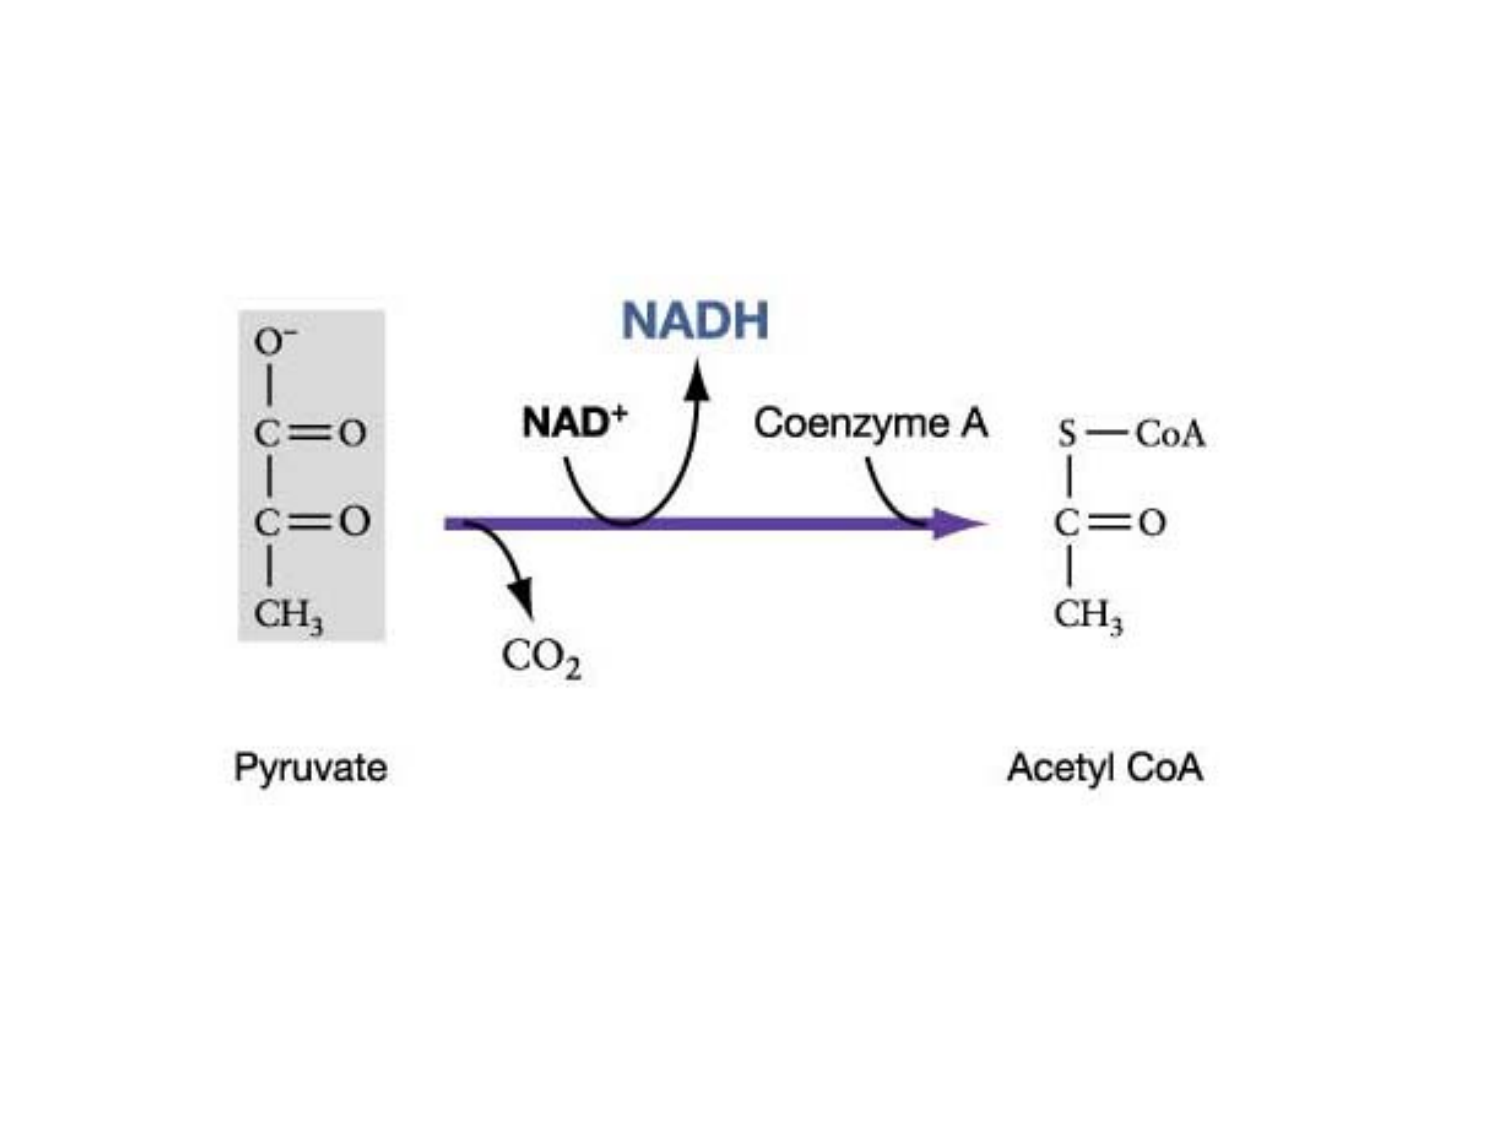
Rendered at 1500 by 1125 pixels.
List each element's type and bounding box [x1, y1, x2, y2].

picture [155, 227, 1364, 850]
